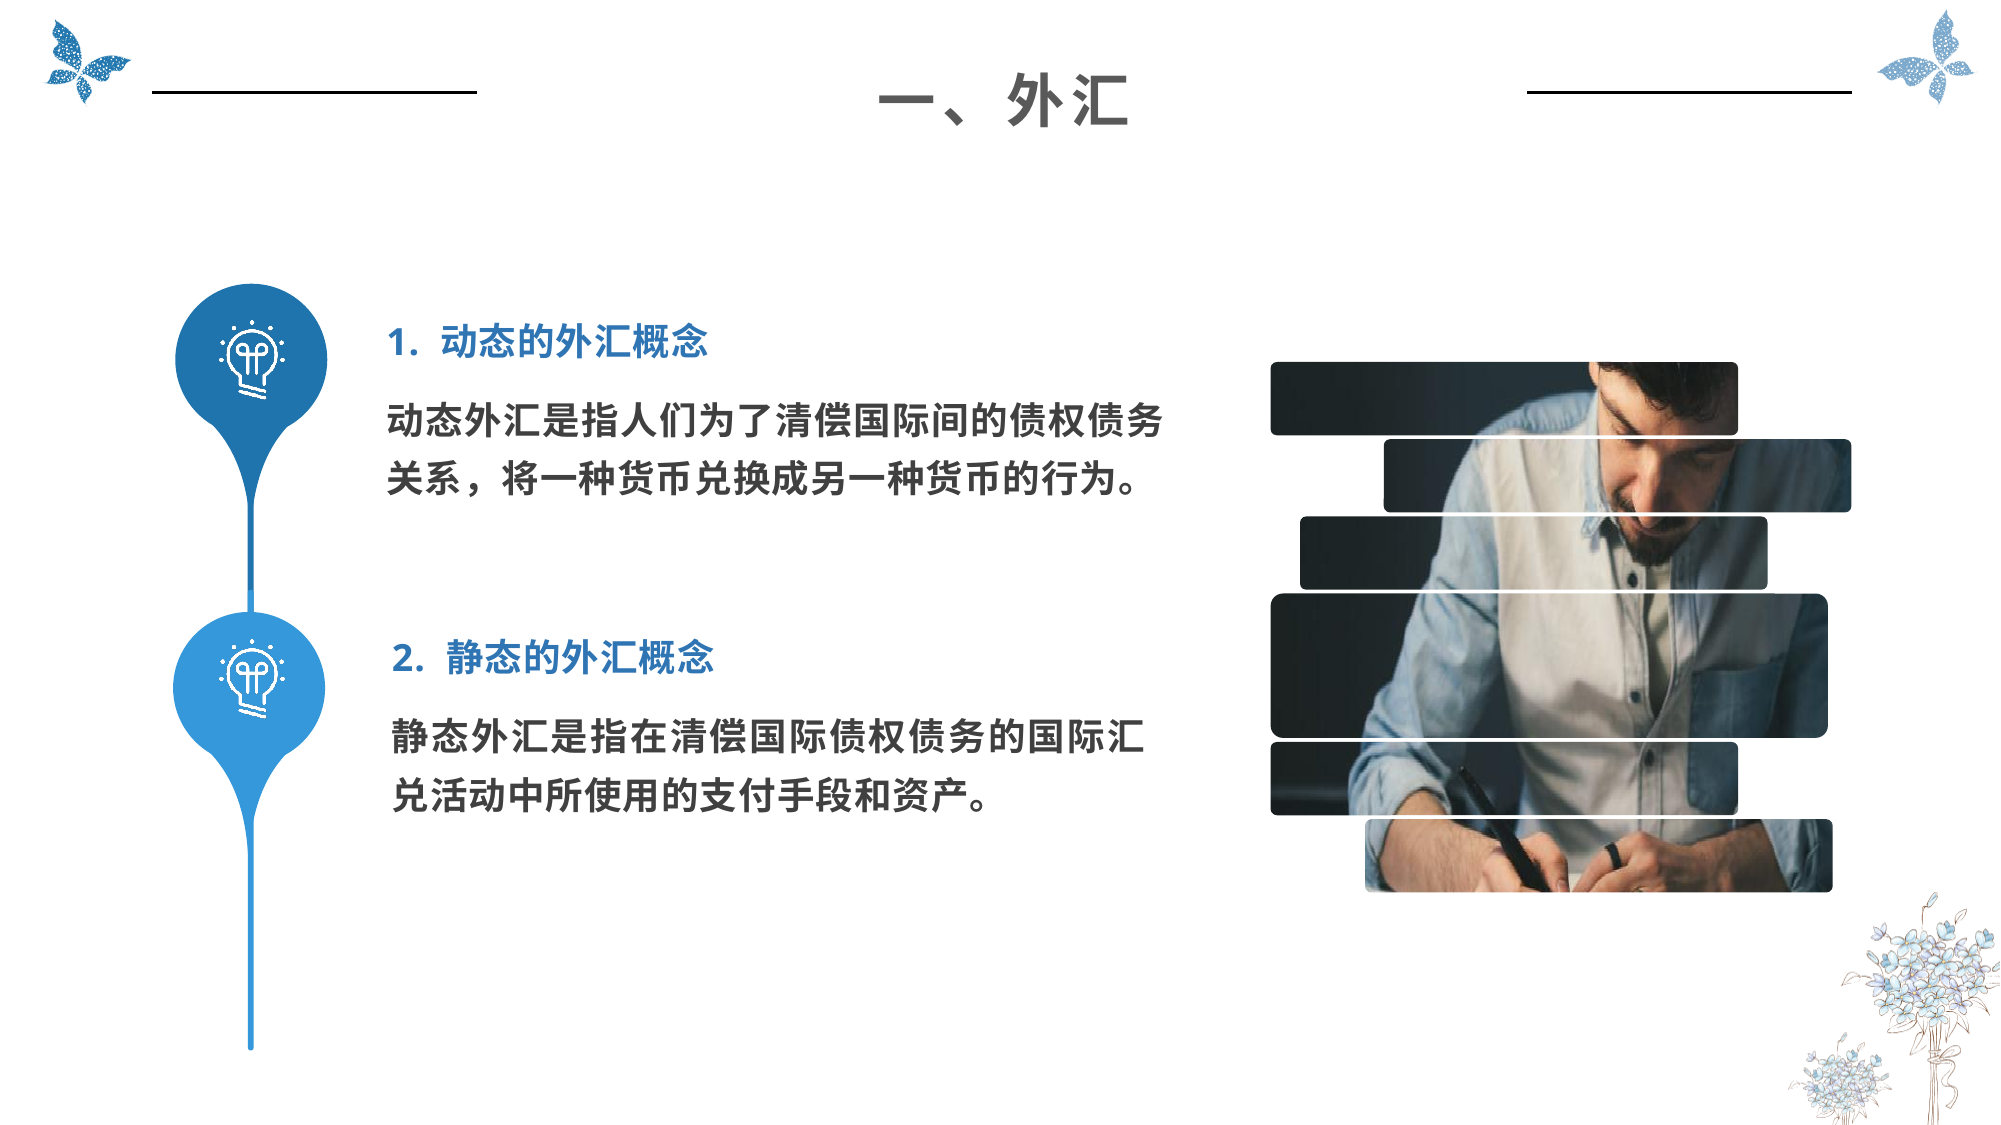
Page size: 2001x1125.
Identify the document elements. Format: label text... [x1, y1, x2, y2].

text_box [175, 283, 328, 440]
picture [1788, 892, 2000, 1125]
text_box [151, 55, 1852, 142]
text_box [246, 588, 255, 611]
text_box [173, 611, 325, 768]
picture [204, 313, 300, 409]
text_box 1. 动态的外汇概念 动态外汇是指人们为了清偿国际间的债权债务关系，将一种货币兑换成另一种货币的行为。 [371, 304, 1181, 499]
picture [204, 632, 300, 727]
text_box [246, 499, 255, 592]
text_box 2. 静态的外汇概念 静态外汇是指在清偿国际债权债务的国际汇兑活动中所使用的支付手段和资产。 [377, 620, 1162, 853]
text_box [246, 818, 255, 1052]
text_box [1270, 361, 1852, 893]
